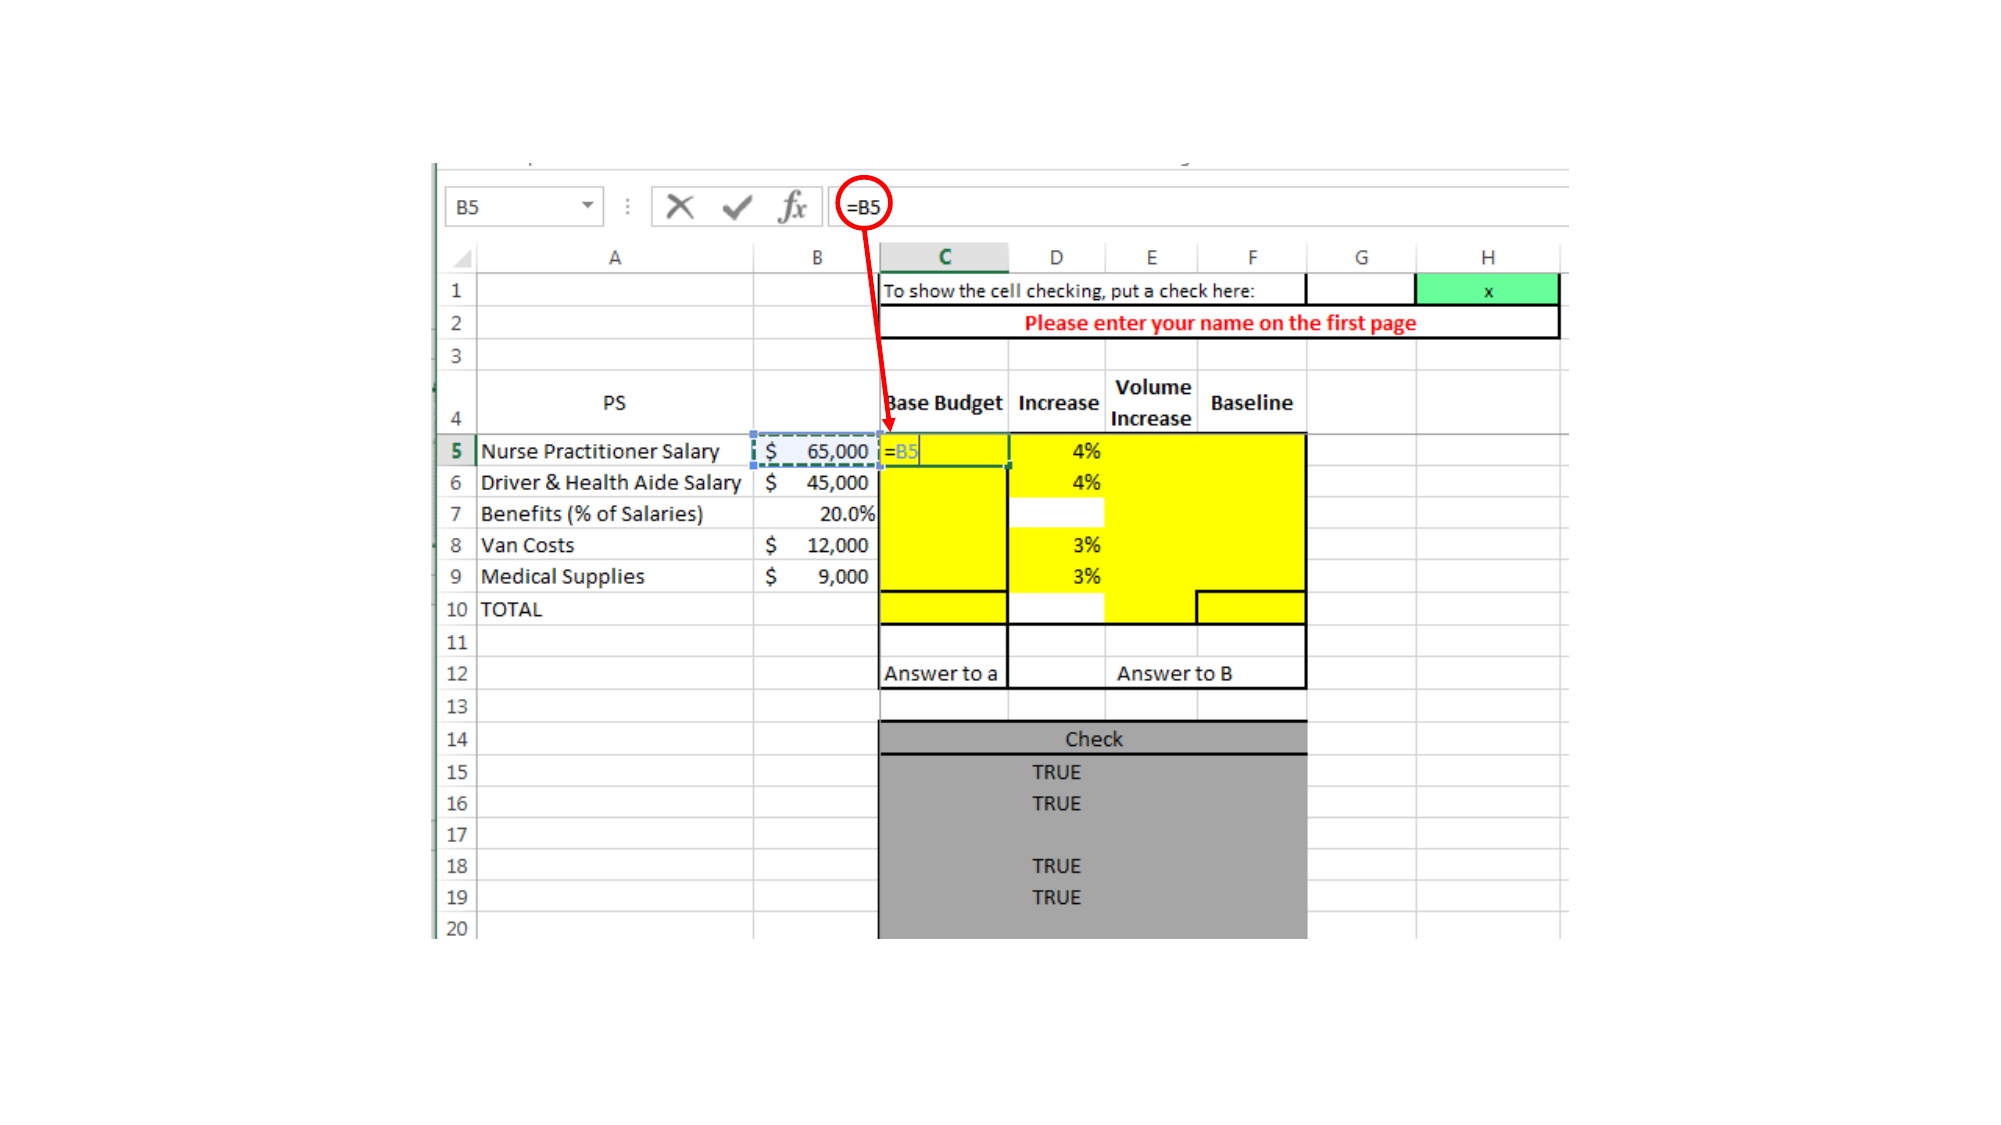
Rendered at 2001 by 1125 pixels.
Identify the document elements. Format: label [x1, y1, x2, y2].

list [431, 163, 1569, 939]
text_box [864, 228, 891, 433]
